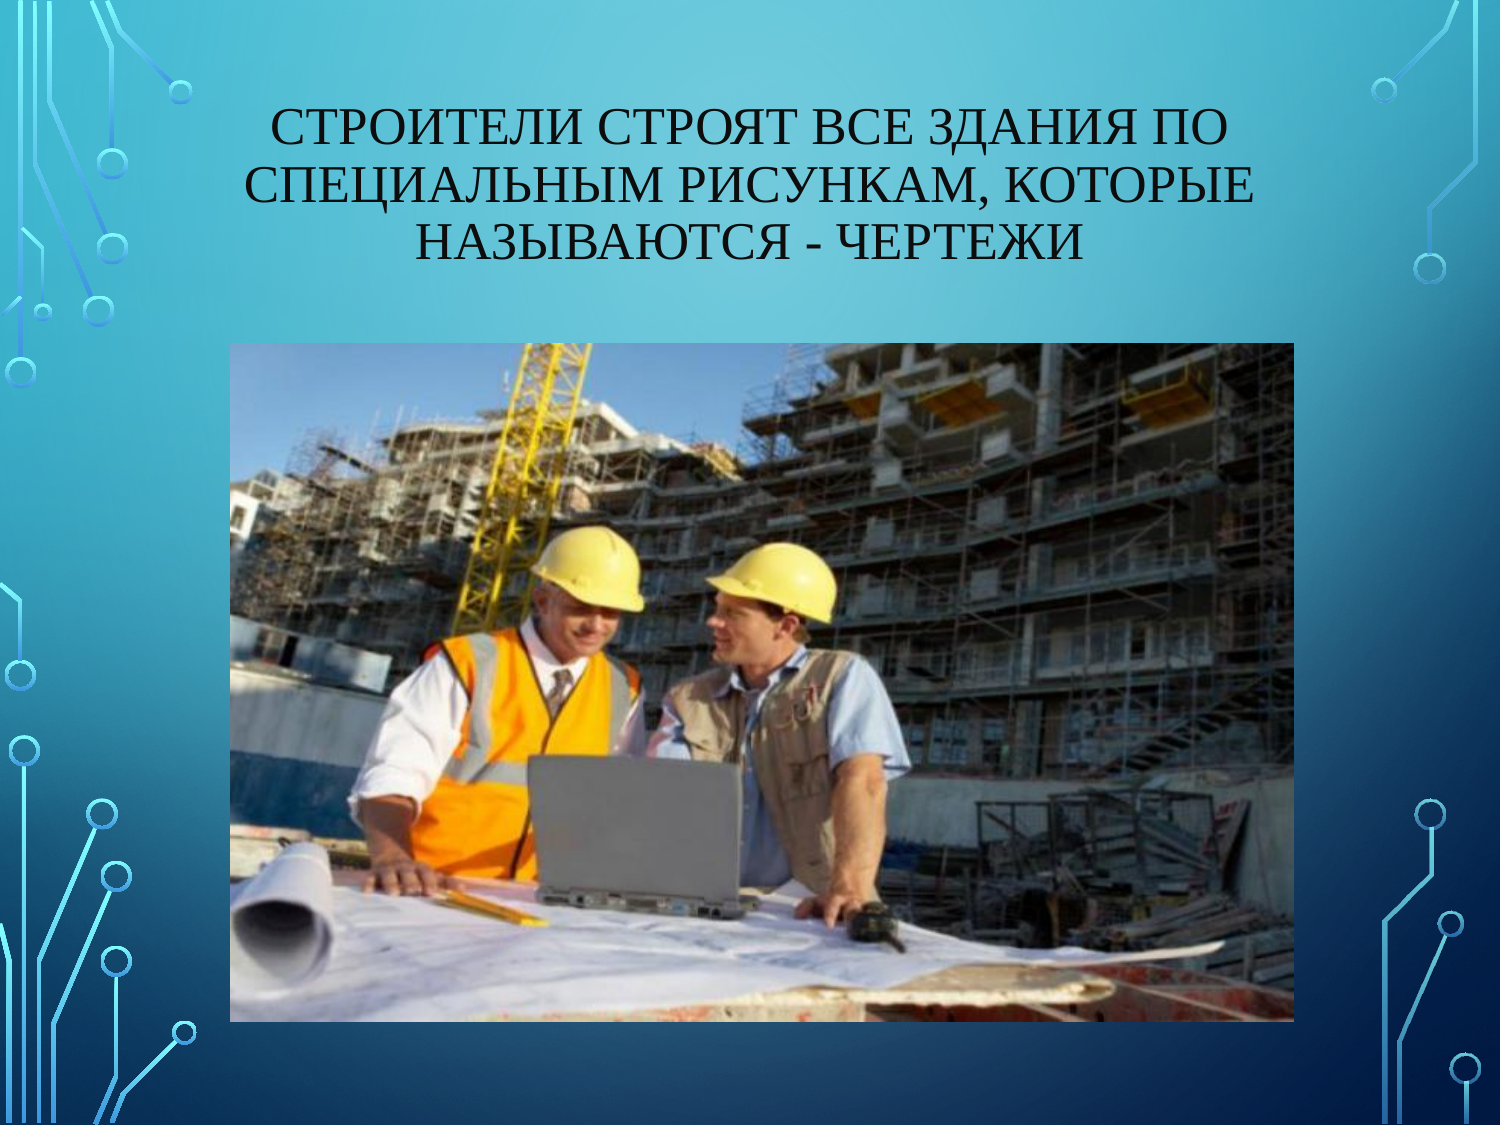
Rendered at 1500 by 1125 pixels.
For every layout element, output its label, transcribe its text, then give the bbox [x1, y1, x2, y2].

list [229, 343, 1294, 1022]
title Строители строят все здания по специальным рисункам, которые называются - чертежи [140, 90, 1360, 344]
